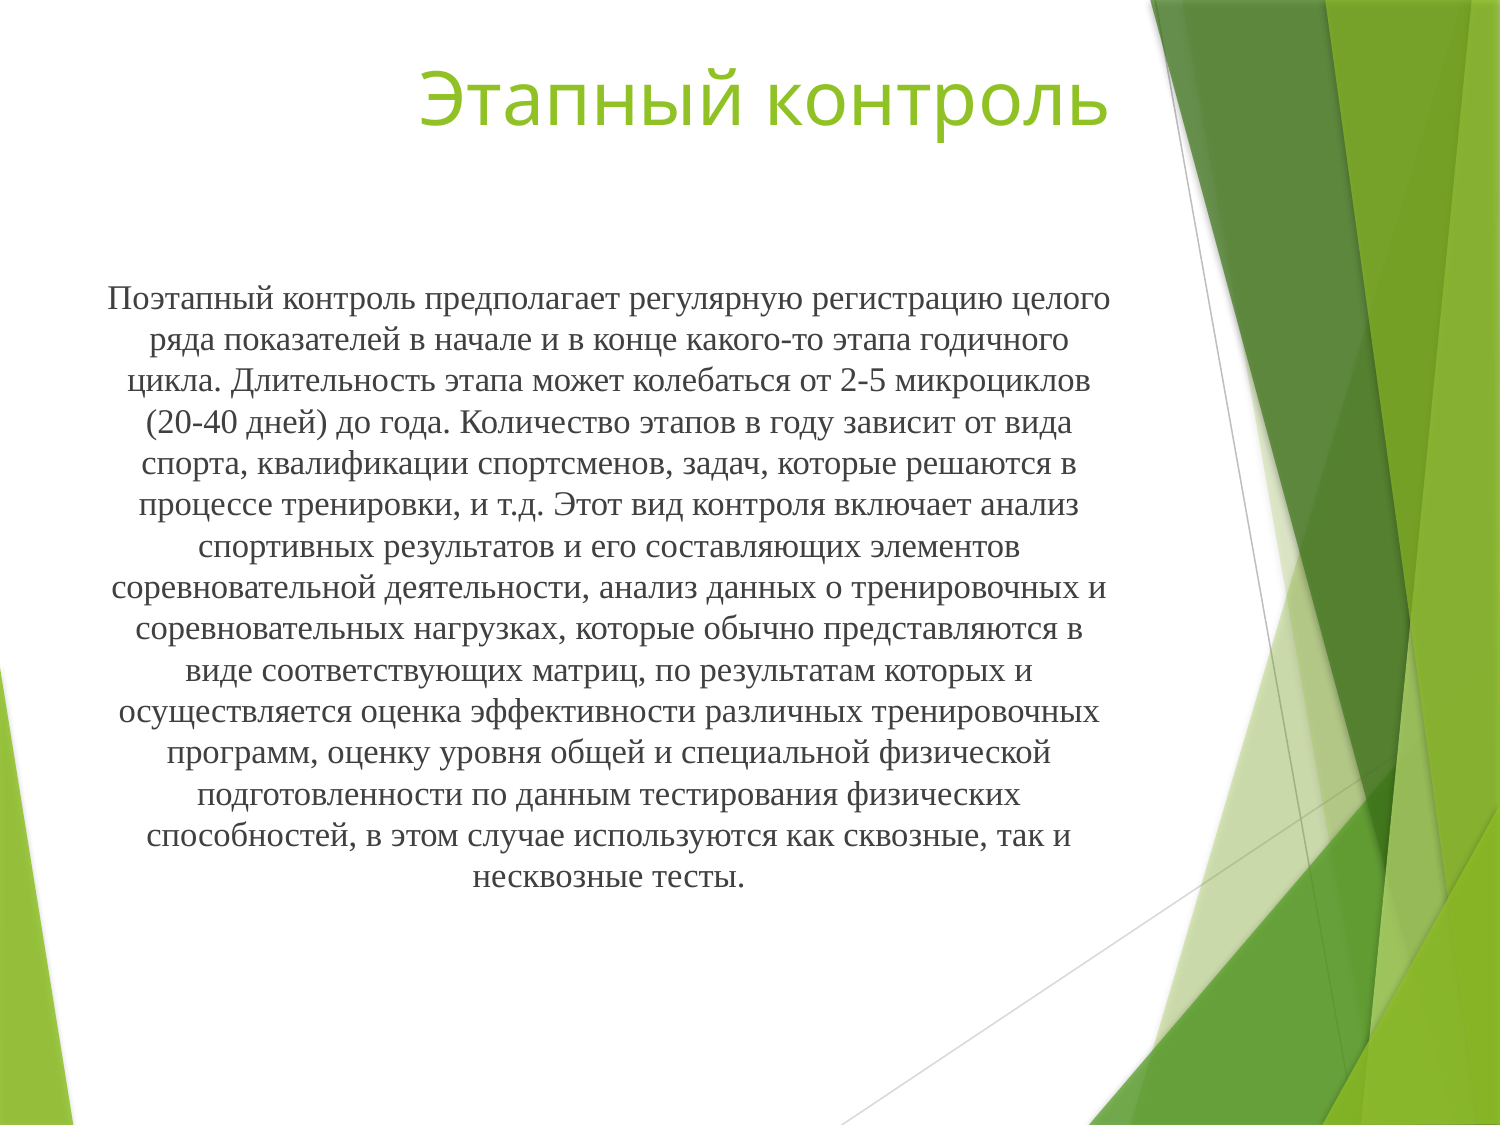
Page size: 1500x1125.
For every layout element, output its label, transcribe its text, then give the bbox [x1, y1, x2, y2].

list Поэтапный контроль предполагает регулярную регистрацию целого ряда показателей в начале и в конце какого-то этапа годичного цикла. Длительность этапа может колебаться от 2-5 микроциклов (20-40 дней) до года. Количество этапов в году зависит от вида спорта, квалификации спортсменов, задач, которые решаются в процессе тренировки, и т.д. Этот вид контроля включает анализ спортивных результатов и его составляющих элементов соревновательной деятельности, анализ данных о тренировочных и соревновательных нагрузках, которые обычно представляются в виде соответствующих матриц, по результатам которых и осуществляется оценка эффективности различных тренировочных программ, оценку уровня общей и специальной физической подготовленности по данным тестирования физических способностей, в этом случае используются как сквозные, так и несквозные тесты. [88, 267, 1130, 904]
title Этапный контроль [53, 42, 1479, 181]
